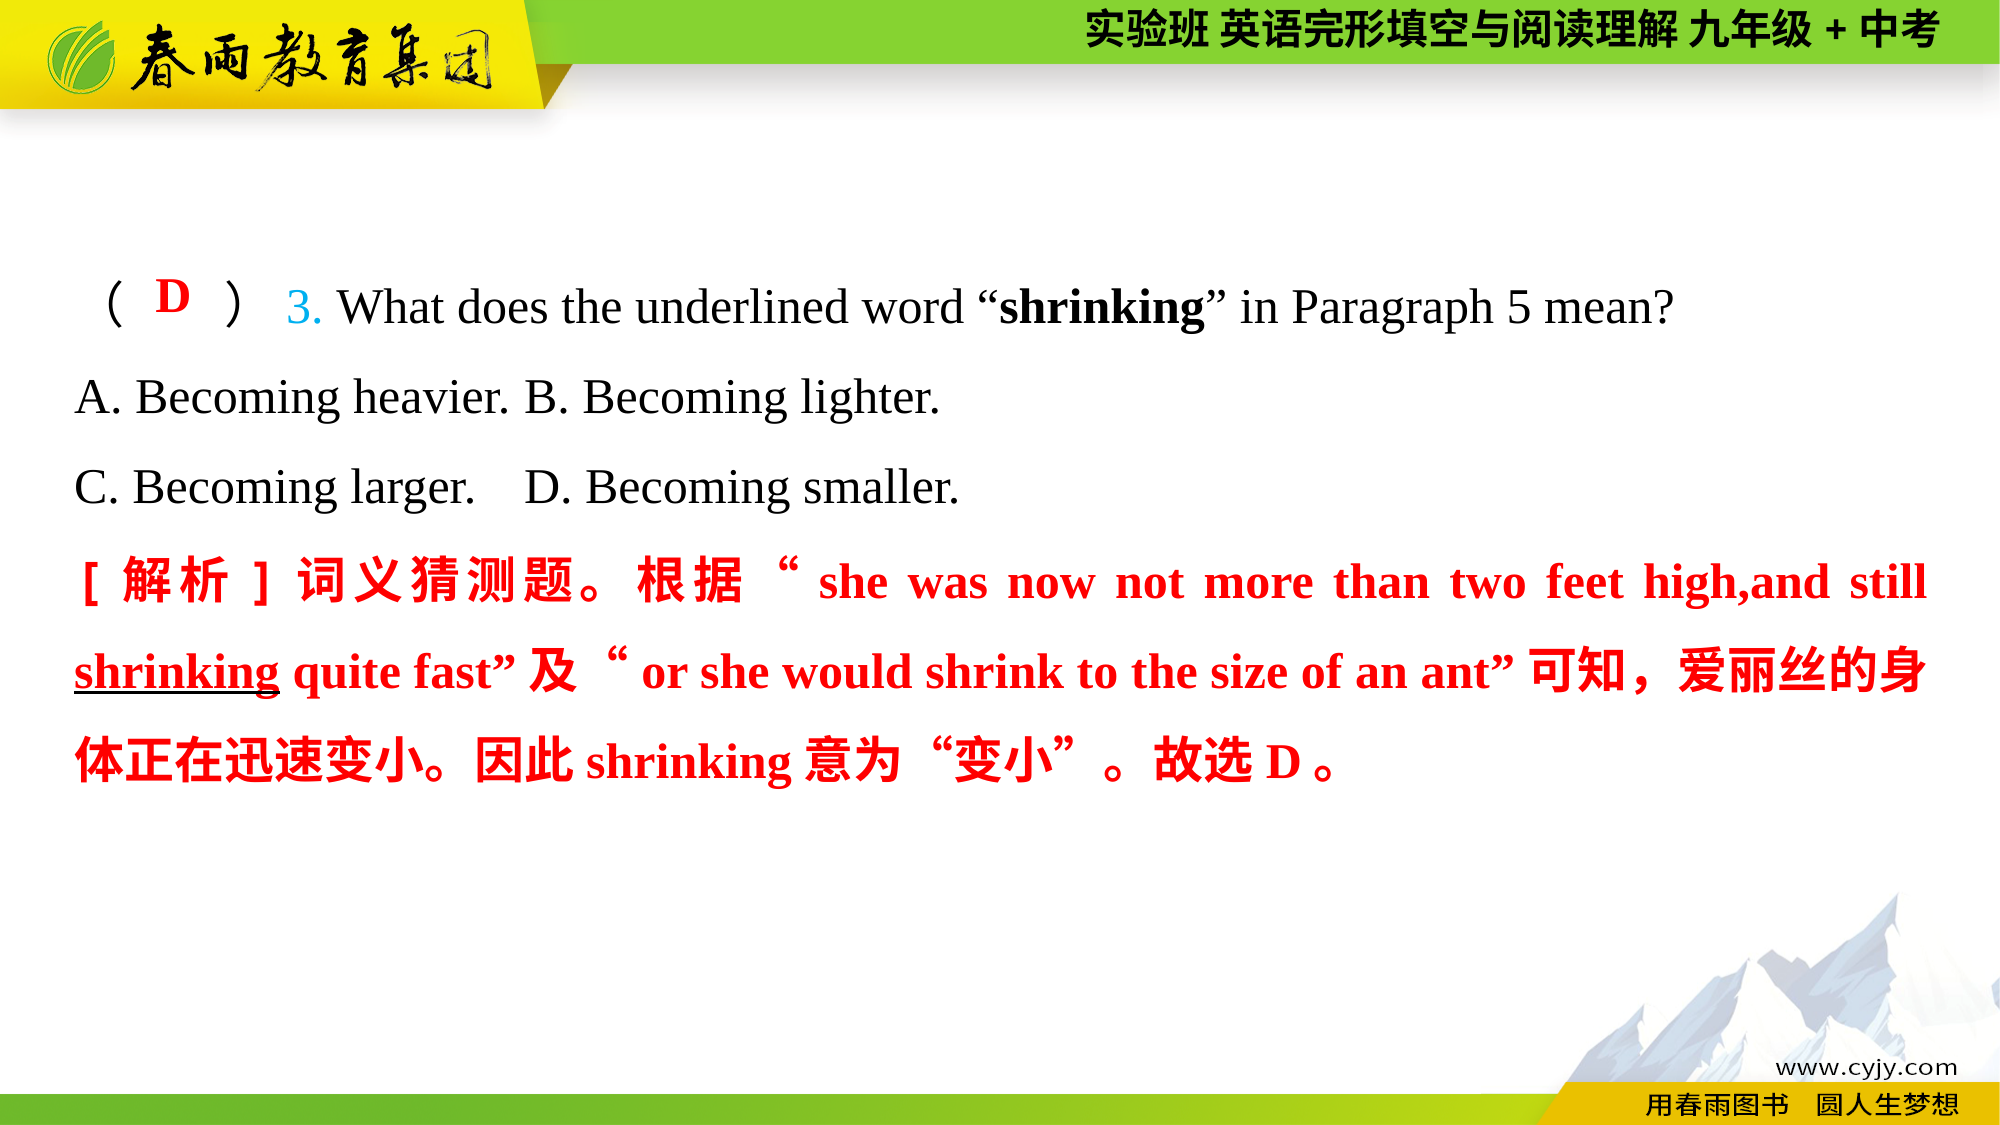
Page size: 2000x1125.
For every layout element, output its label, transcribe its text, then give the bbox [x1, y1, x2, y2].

text_box D [140, 254, 207, 330]
picture [0, 0, 2000, 1125]
list （ ）3. What does the underlined word “shrinking” in Paragraph 5 mean? A. Becoming heavier. B. Becoming lighter. C. Becoming larger. D. Becoming smaller. [59, 235, 1944, 524]
text_box [解析]词义猜测题。根据“she was now not more than two feet high,and still shrinking quite fast”及“or she would shrink to the size of an ant”可知，爱丽丝的身体正在迅速变小。因此shrinking意为“变小”。故选D。 [59, 524, 1944, 796]
